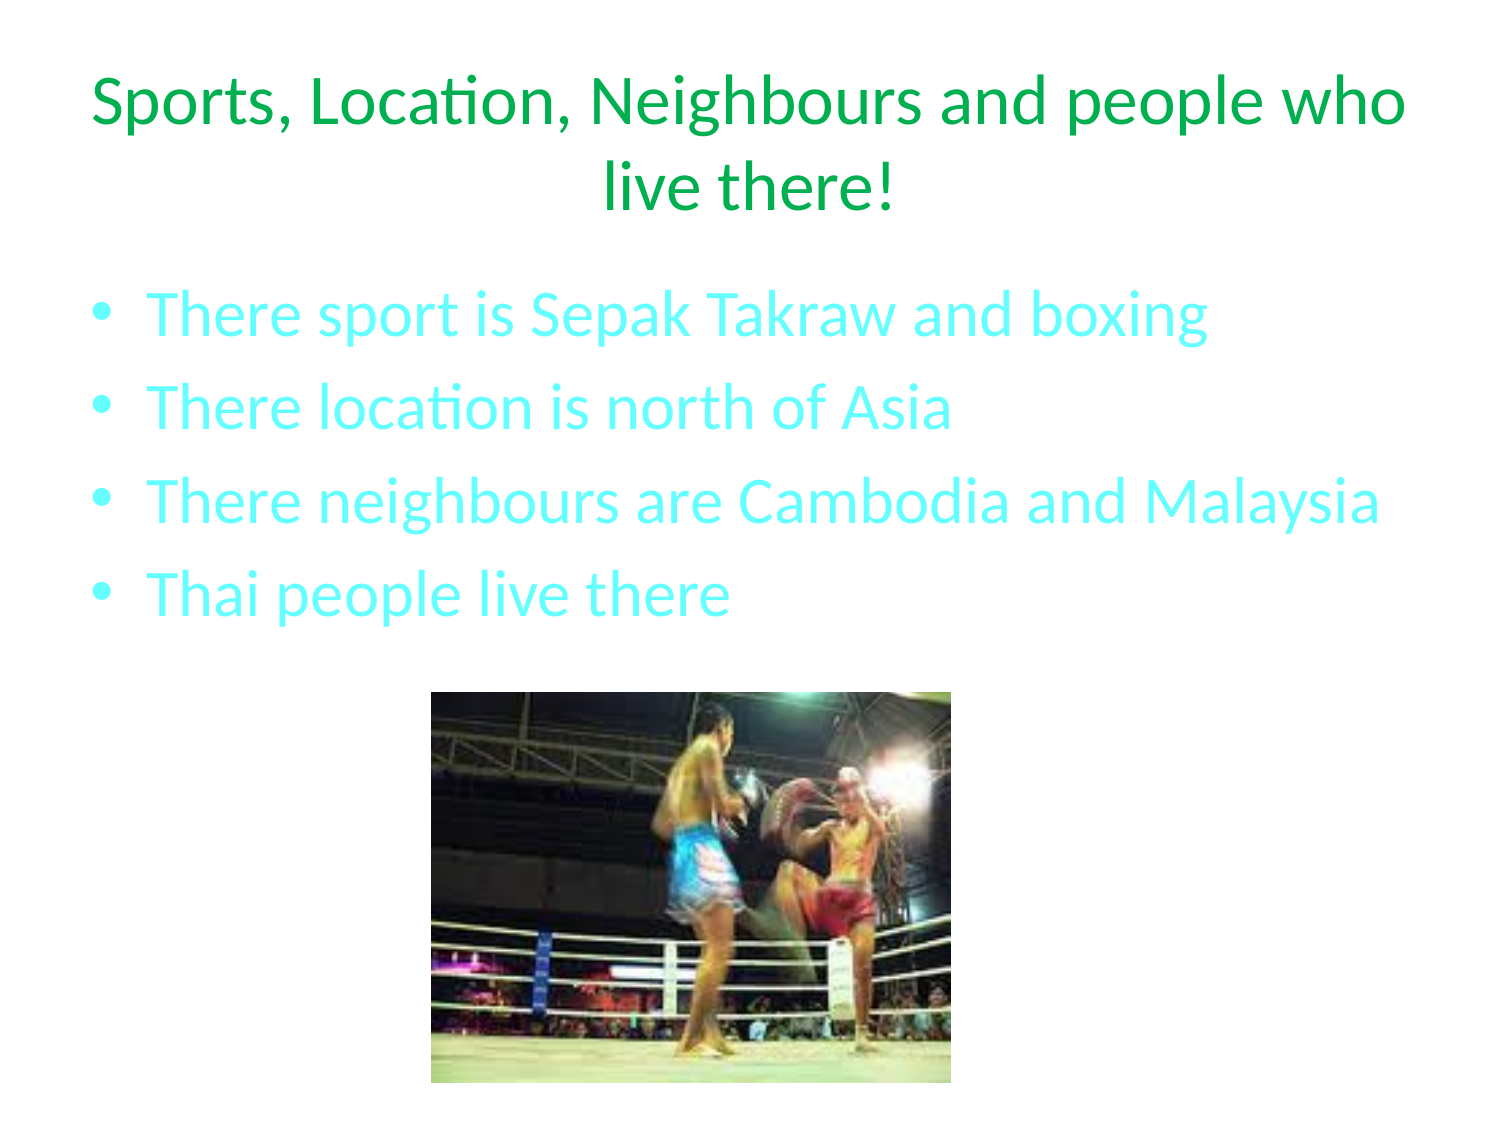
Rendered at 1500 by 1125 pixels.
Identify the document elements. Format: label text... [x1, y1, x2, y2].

picture [430, 692, 951, 1083]
title Sports, Location, Neighbours and people who live there! [75, 45, 1425, 233]
list There sport is Sepak Takraw and boxing There location is north of Asia There neighbours are Cambodia and Malaysia Thai people live there [75, 262, 1425, 1005]
